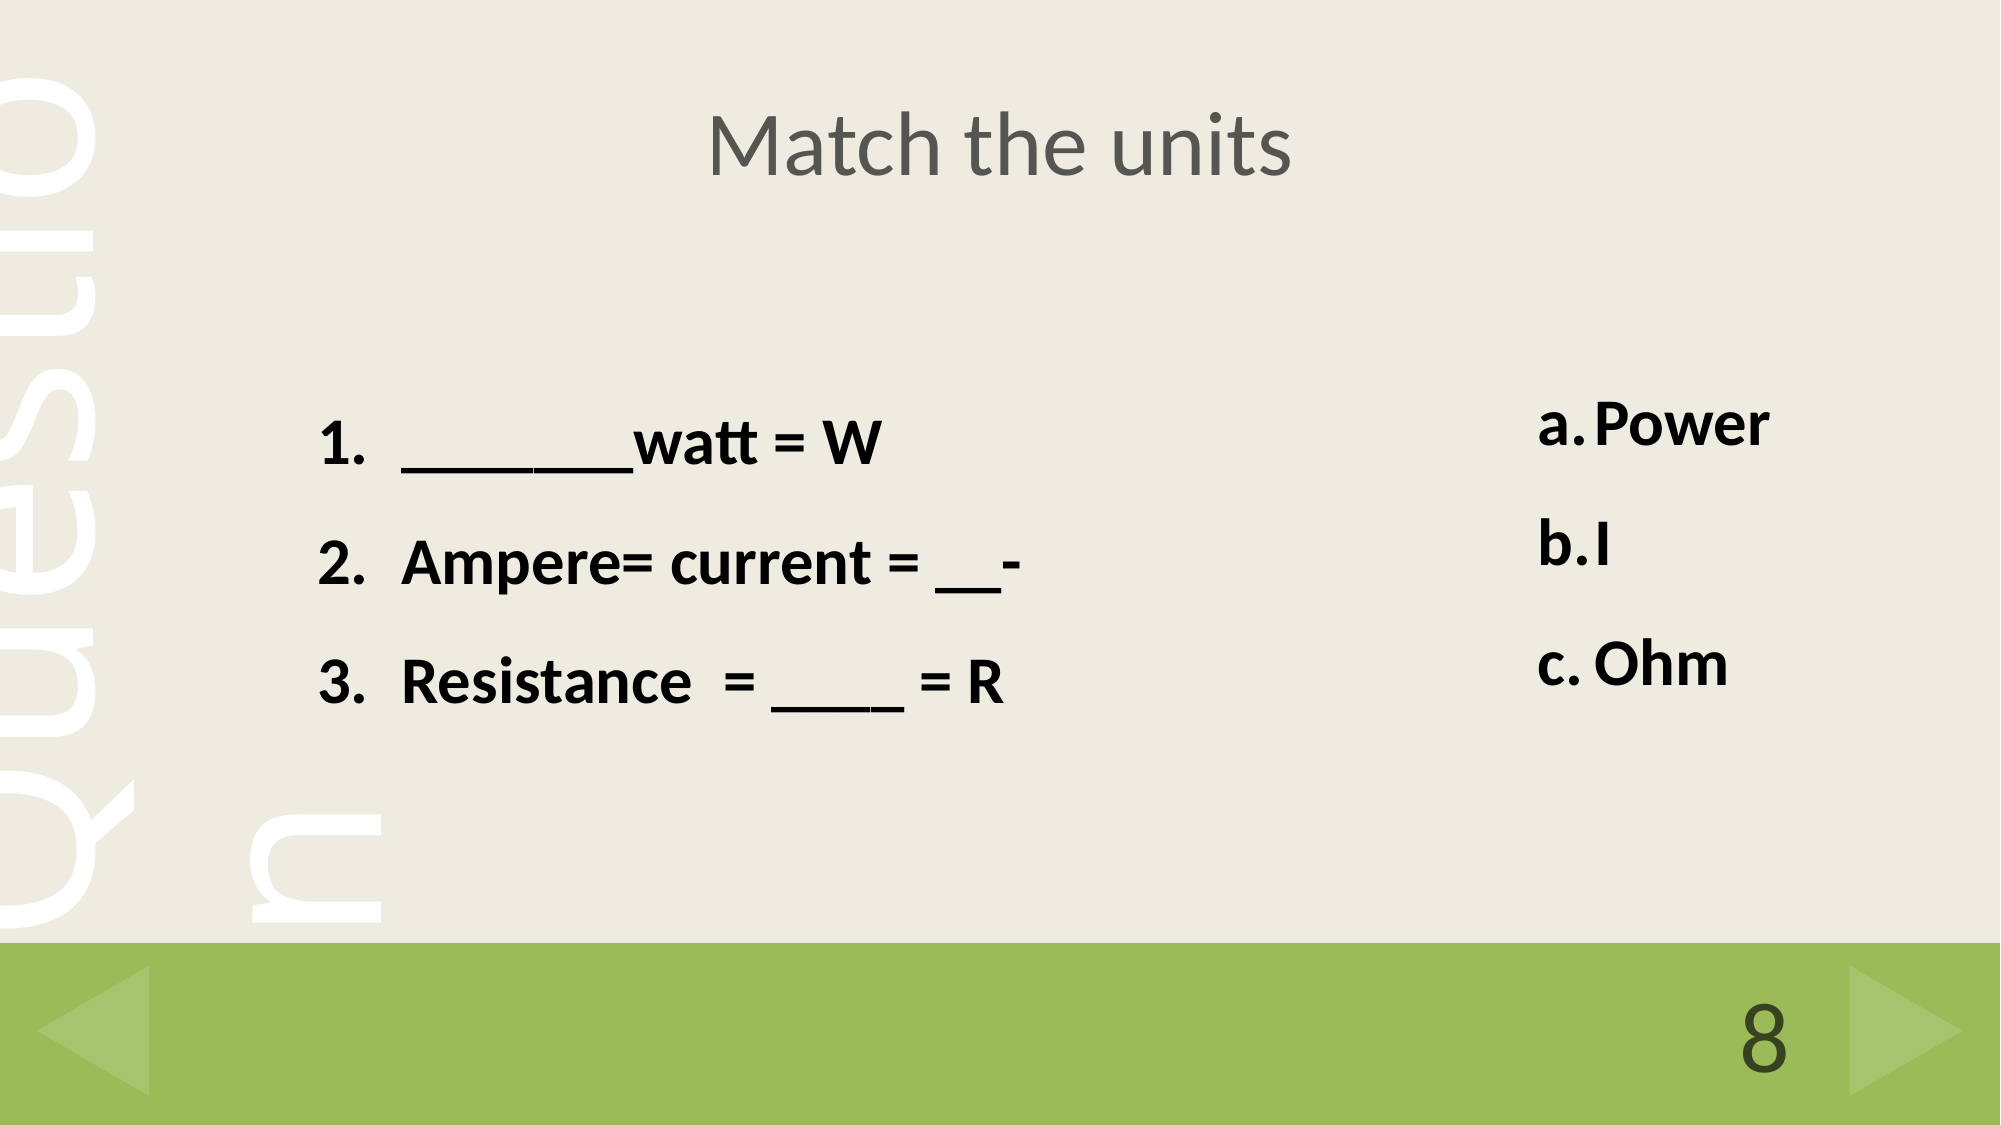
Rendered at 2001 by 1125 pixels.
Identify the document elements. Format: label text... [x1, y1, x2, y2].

list 8 [1494, 967, 1806, 1097]
title Match the units [99, 45, 1900, 233]
list _______watt = W Ampere= current = __- Resistance = ____ = R [302, 307, 1113, 888]
text_box Power I Ohm [1523, 331, 1786, 706]
